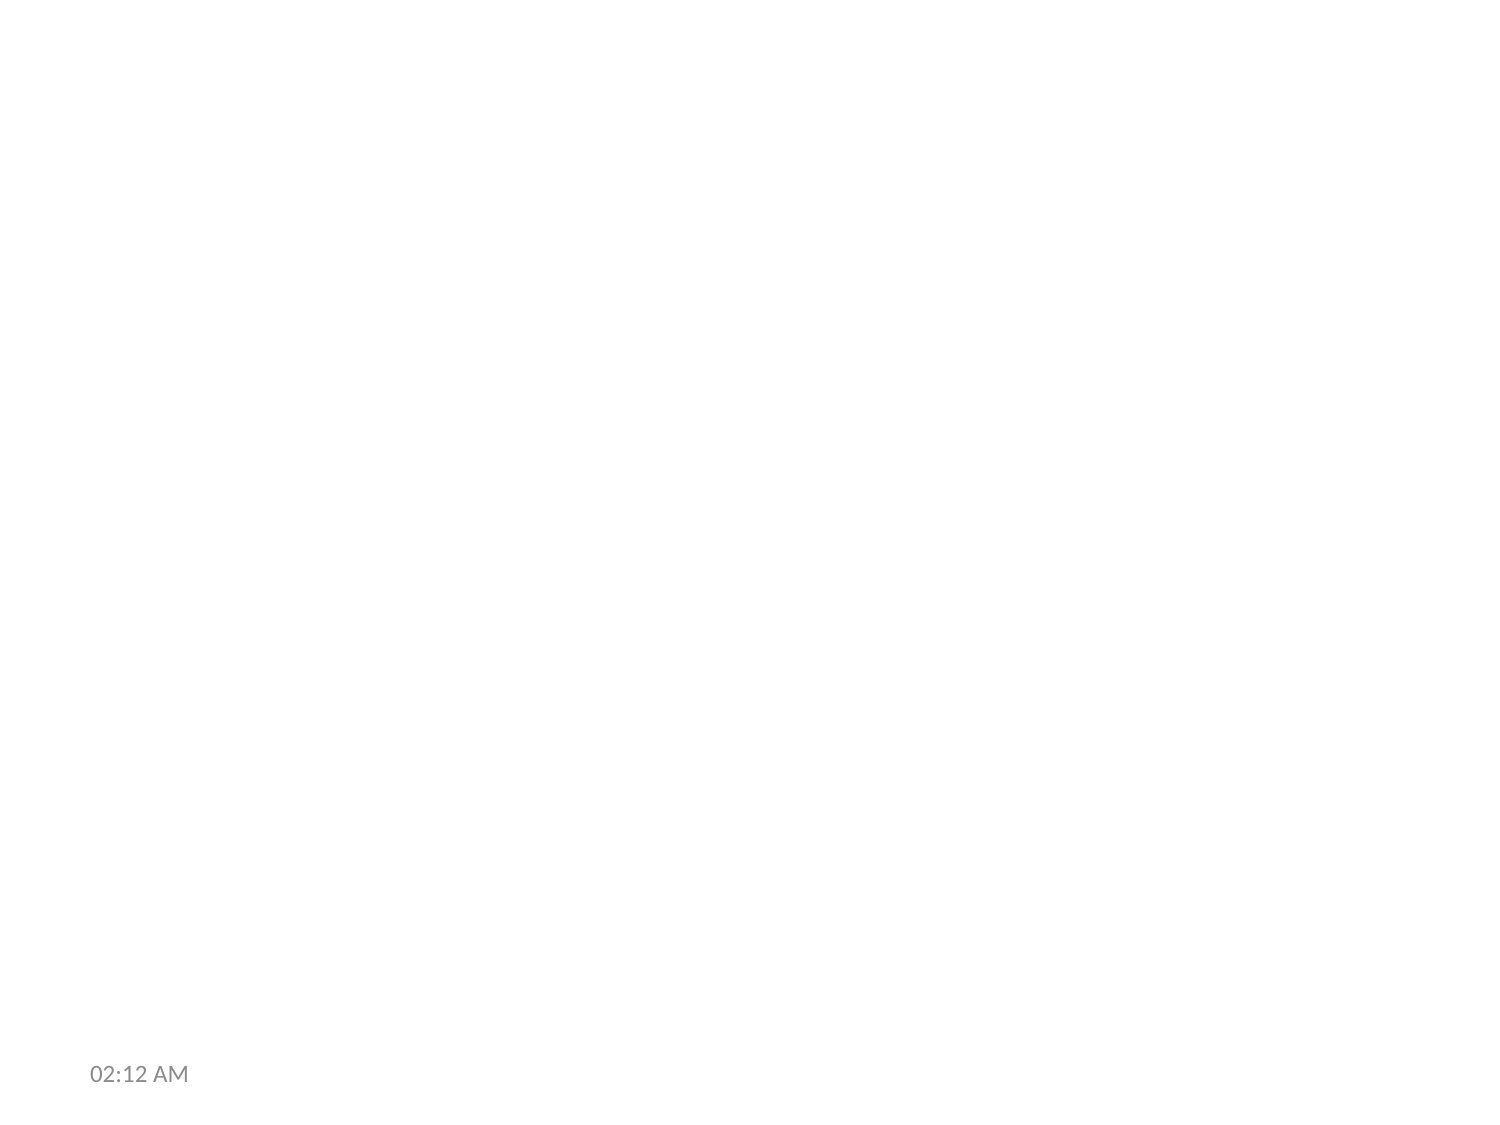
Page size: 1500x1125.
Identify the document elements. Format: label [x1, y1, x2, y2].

slide_number [75, 1042, 425, 1103]
